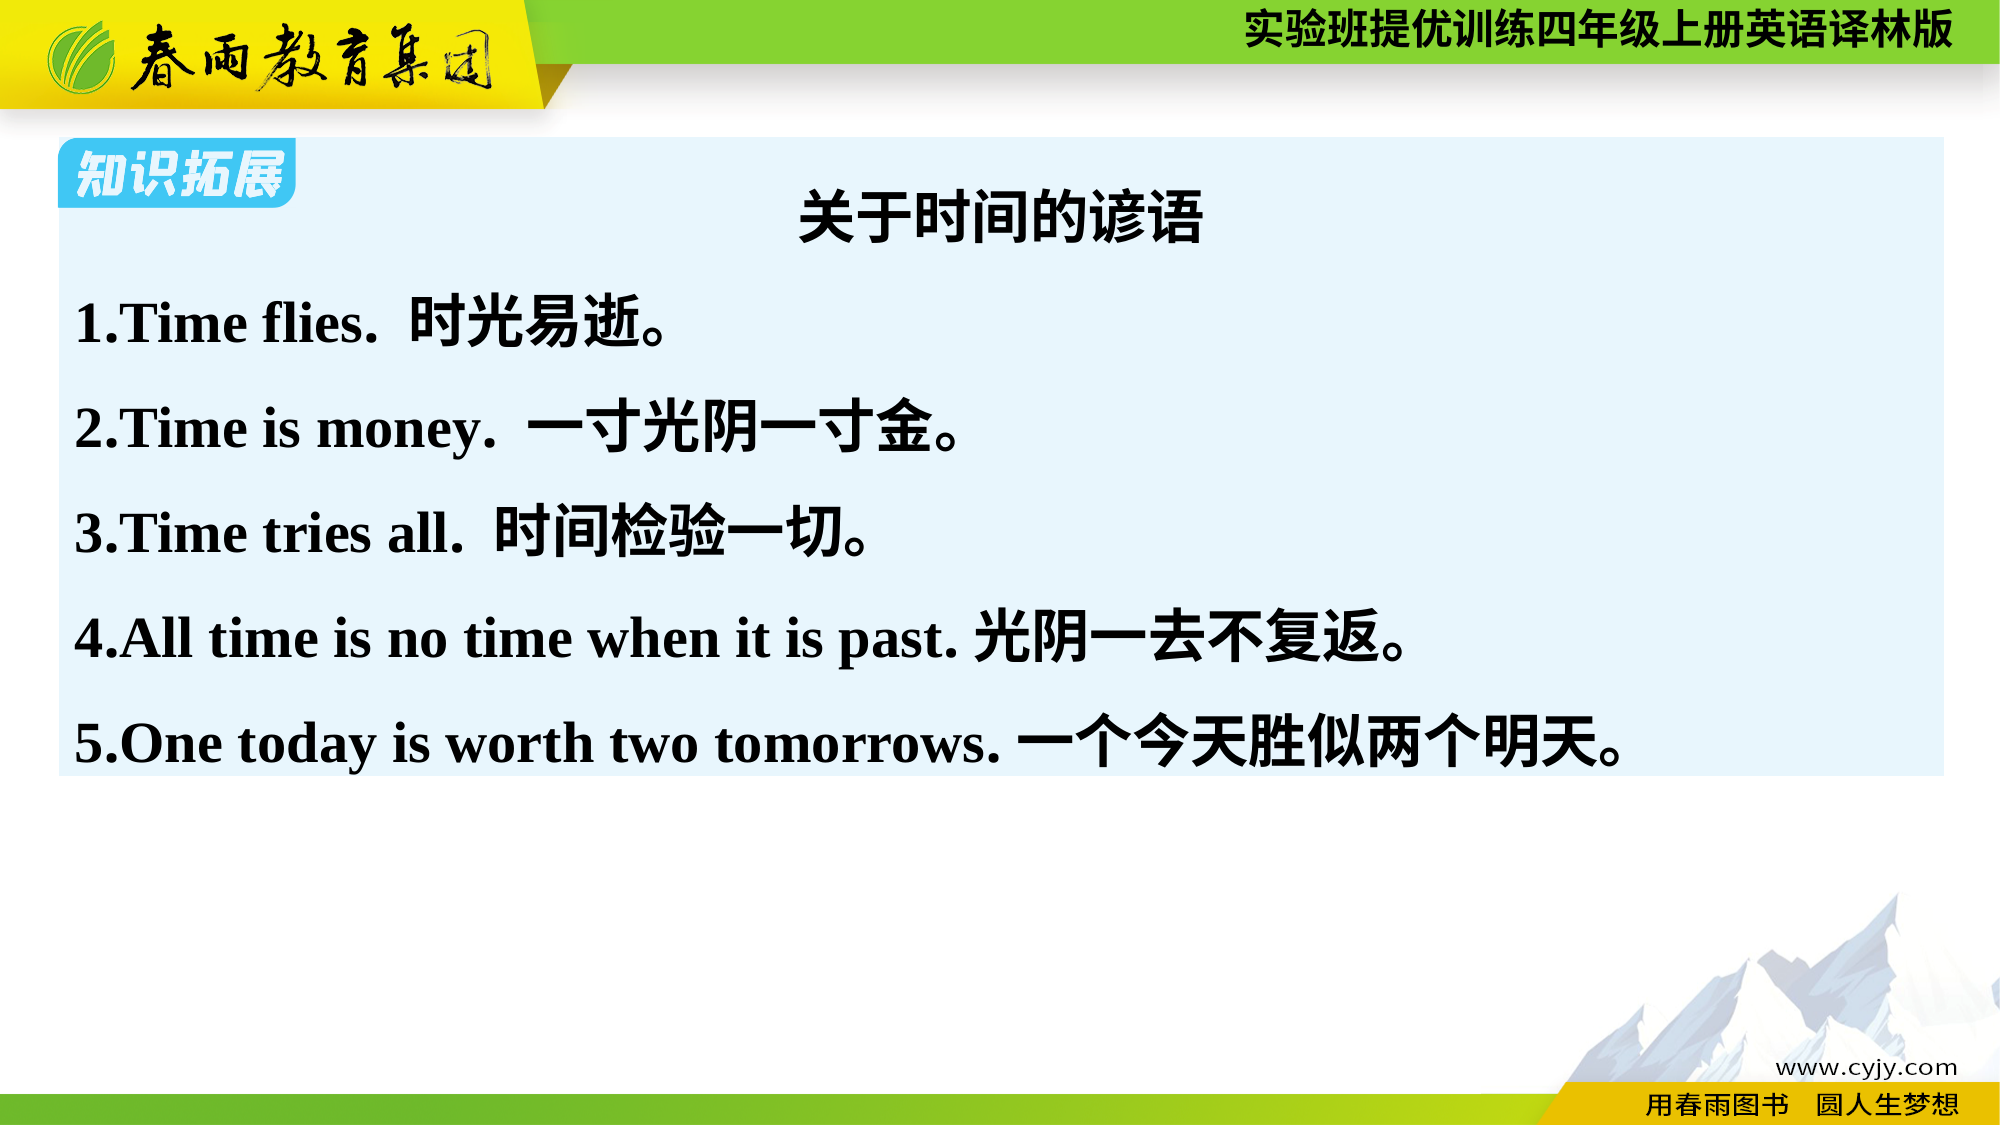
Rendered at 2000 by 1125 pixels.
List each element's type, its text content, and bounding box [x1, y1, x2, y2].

picture [0, 0, 2000, 1125]
list 关于时间的谚语 1.Time flies. 时光易逝。 2.Time is money. 一寸光阴一寸金。 3.Time tries all. 时间检验一切。 4.All time is no time when it is past.光阴一去不复返。 5.One today is worth two tomorrows.一个今天胜似两个明天。 [59, 137, 1944, 776]
